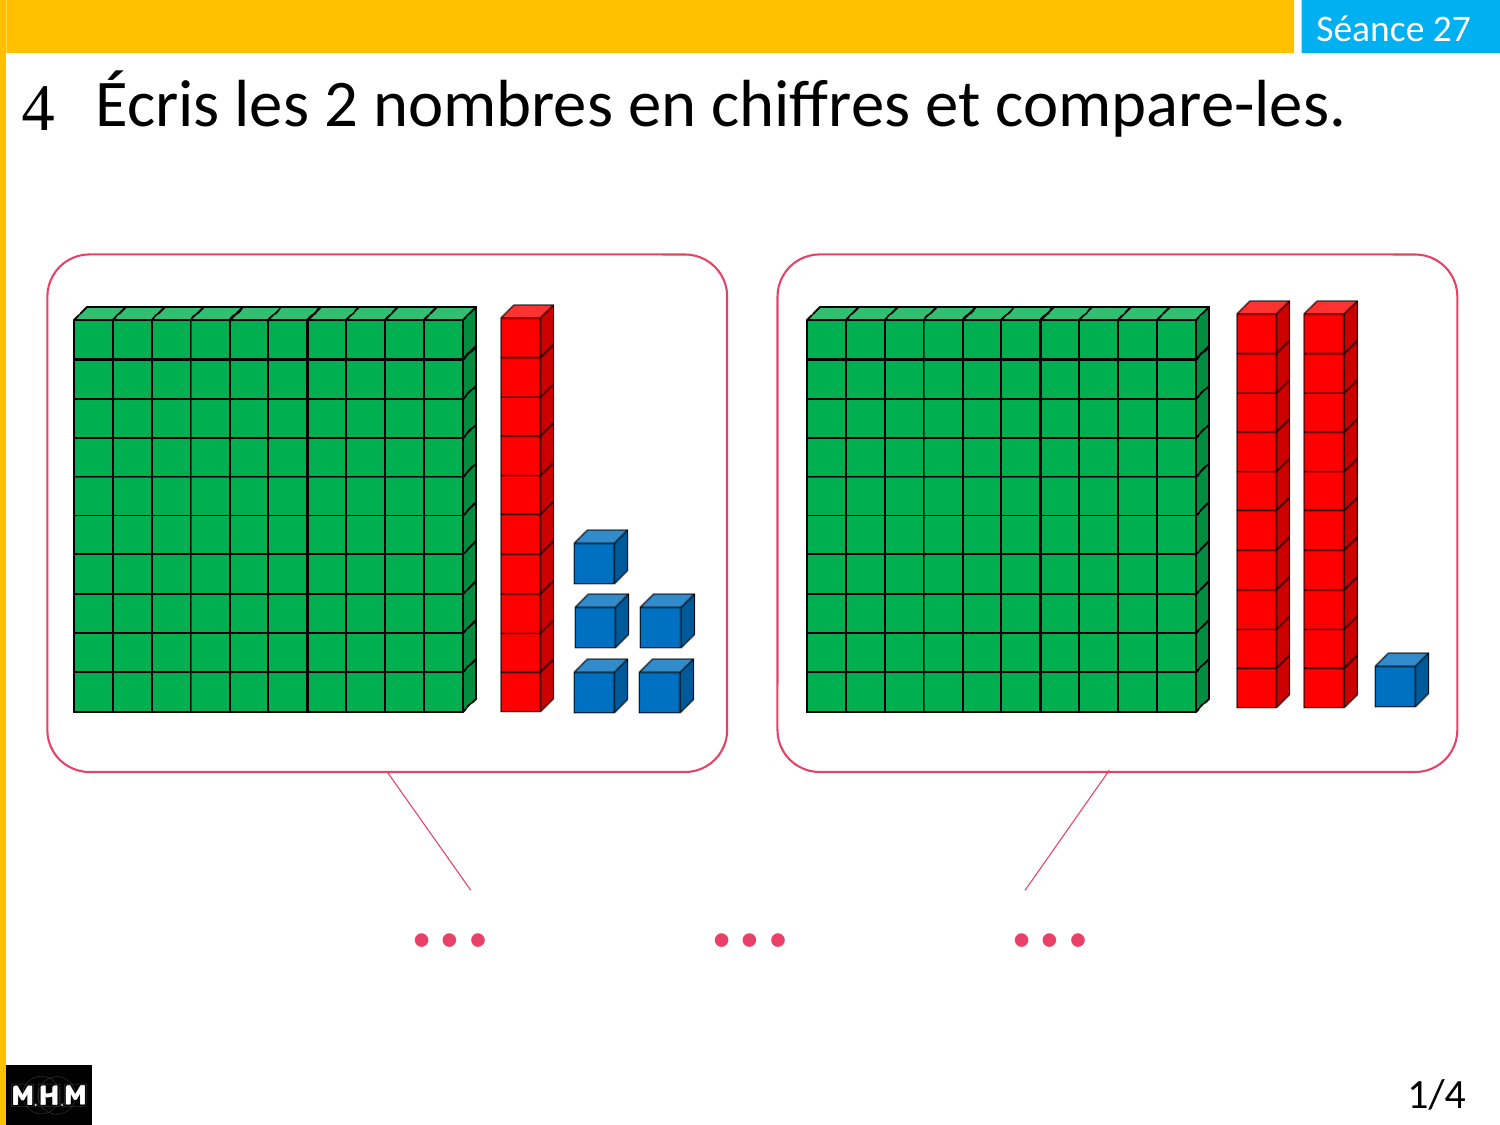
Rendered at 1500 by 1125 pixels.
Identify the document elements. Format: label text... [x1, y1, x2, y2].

picture [635, 656, 698, 716]
picture [497, 302, 559, 716]
title Écris les 2 nombres en chiffres et compare-les. [80, 60, 1375, 150]
picture [1234, 298, 1295, 712]
picture [67, 302, 479, 716]
text_box … … … [299, 826, 1201, 977]
text_box [776, 253, 1459, 774]
picture [636, 591, 699, 651]
picture [1371, 650, 1433, 710]
picture [1301, 298, 1363, 712]
picture [570, 656, 632, 716]
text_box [1025, 770, 1110, 891]
picture [570, 527, 632, 587]
text_box [46, 253, 729, 774]
picture [571, 591, 633, 651]
picture [6, 1065, 92, 1125]
picture [799, 302, 1212, 716]
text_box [387, 772, 471, 891]
list 1/4 [1373, 1064, 1500, 1125]
